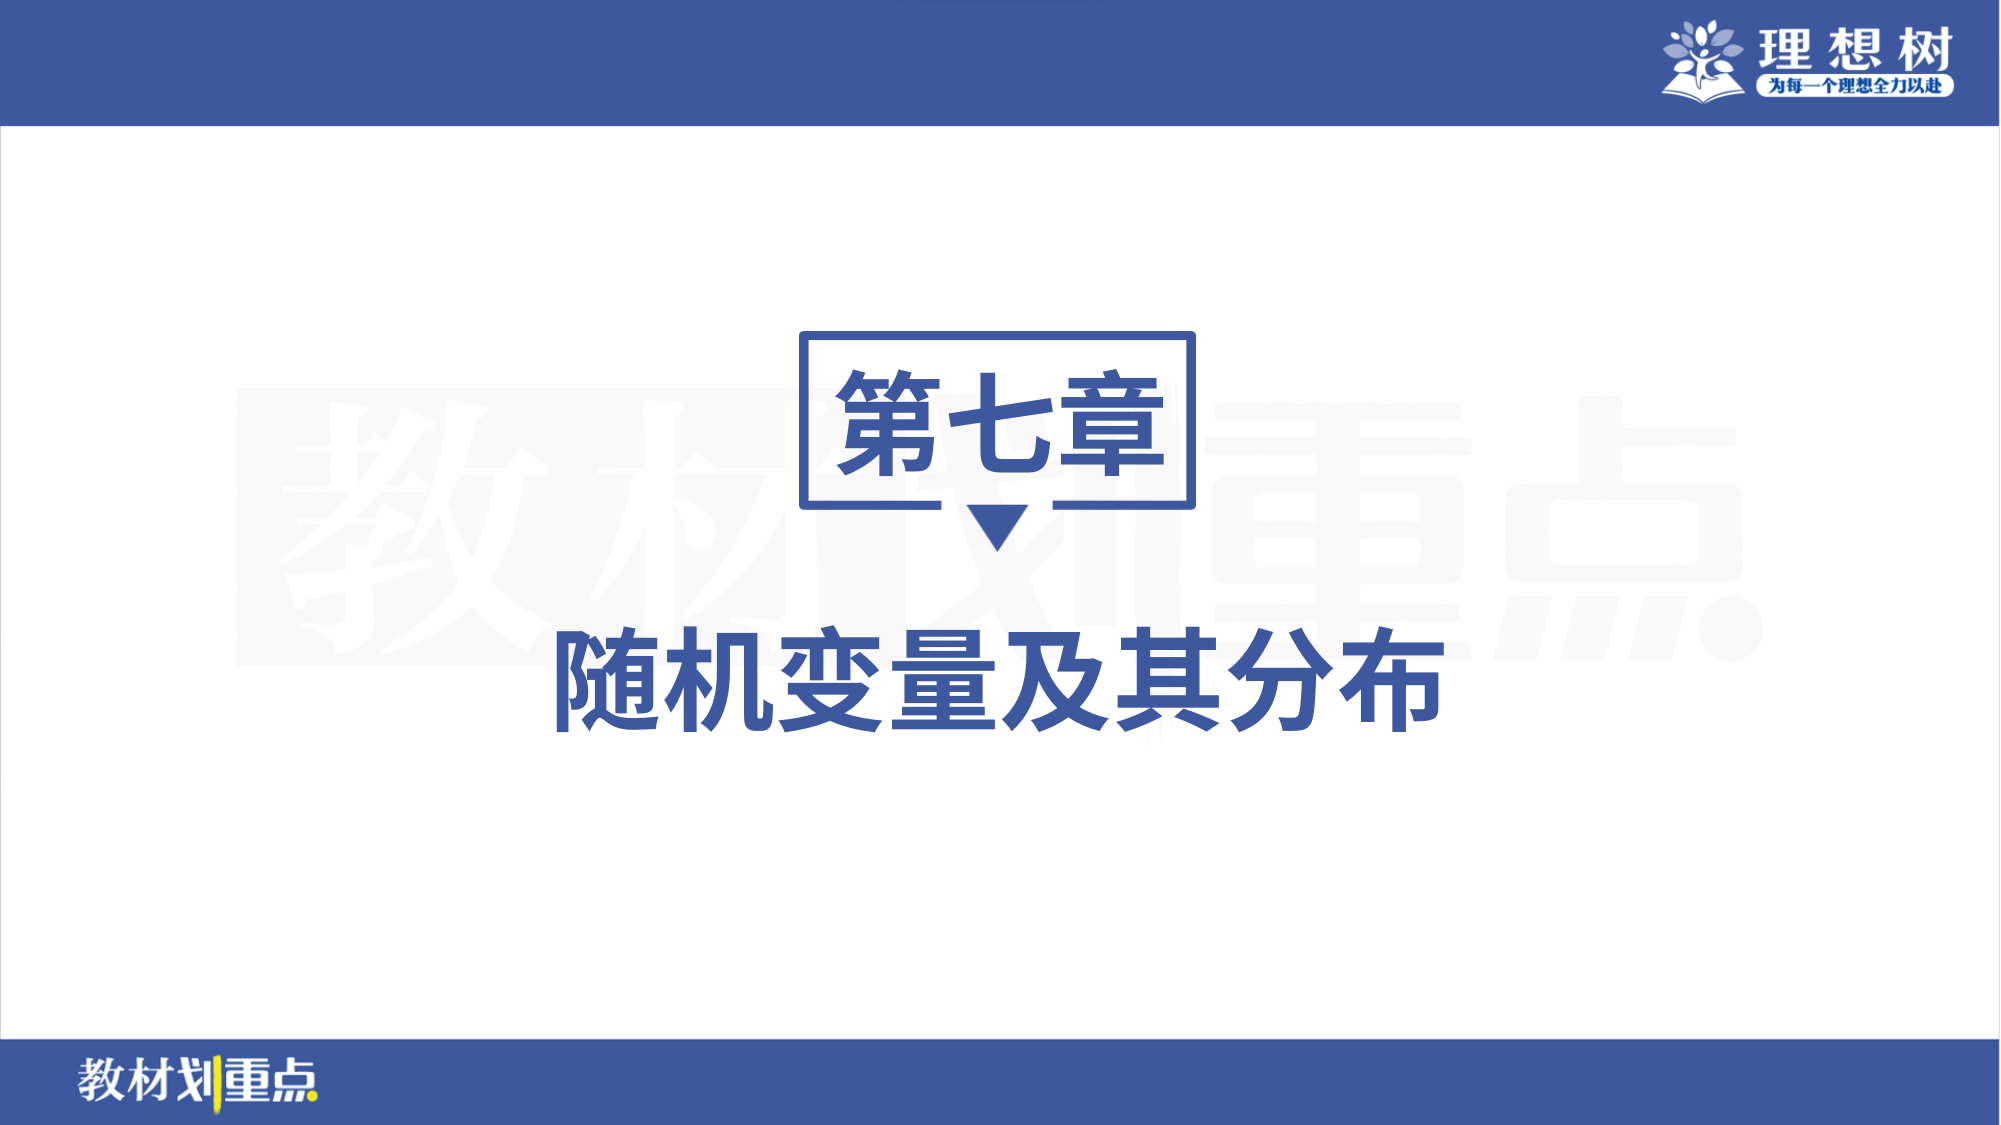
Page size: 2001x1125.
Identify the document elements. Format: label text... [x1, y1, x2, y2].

picture [0, 0, 2000, 600]
text_box 随机变量及其分布 [0, 600, 2000, 752]
picture [0, 752, 2000, 1125]
